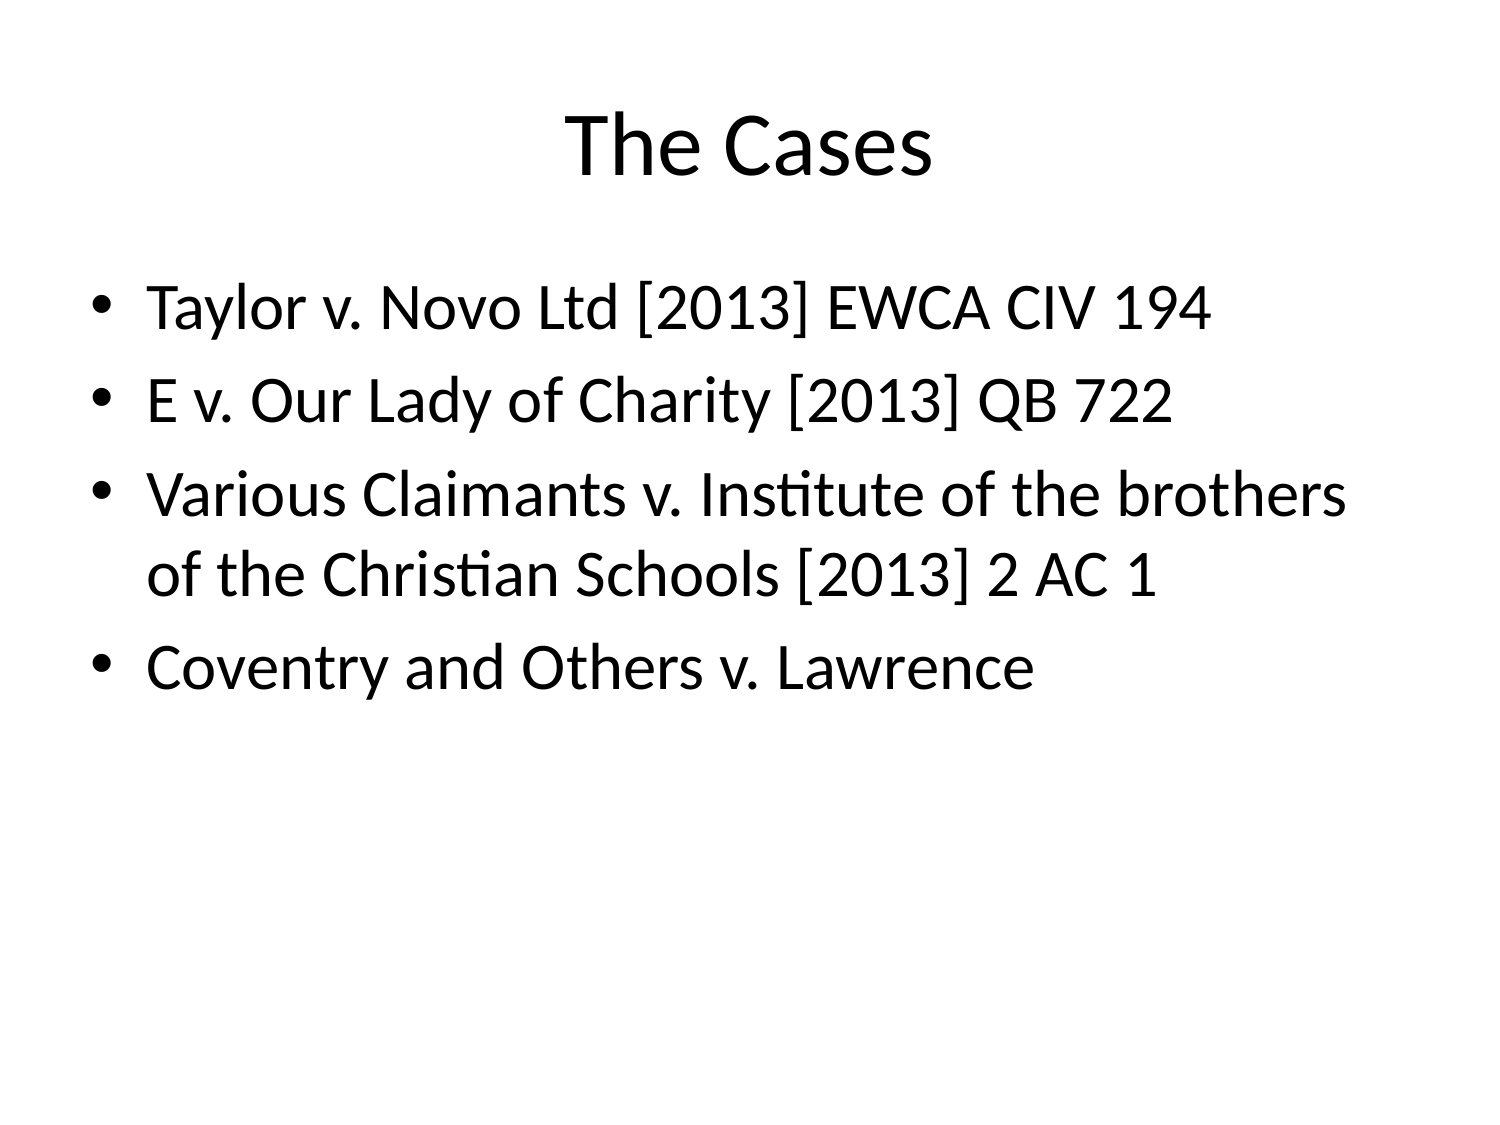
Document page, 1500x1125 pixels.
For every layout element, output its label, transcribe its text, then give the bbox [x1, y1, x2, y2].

title The Cases [75, 45, 1425, 233]
list Taylor v. Novo Ltd [2013] EWCA CIV 194 E v. Our Lady of Charity [2013] QB 722 Various Claimants v. Institute of the brothers of the Christian Schools [2013] 2 AC 1 Coventry and Others v. Lawrence [75, 255, 1425, 998]
